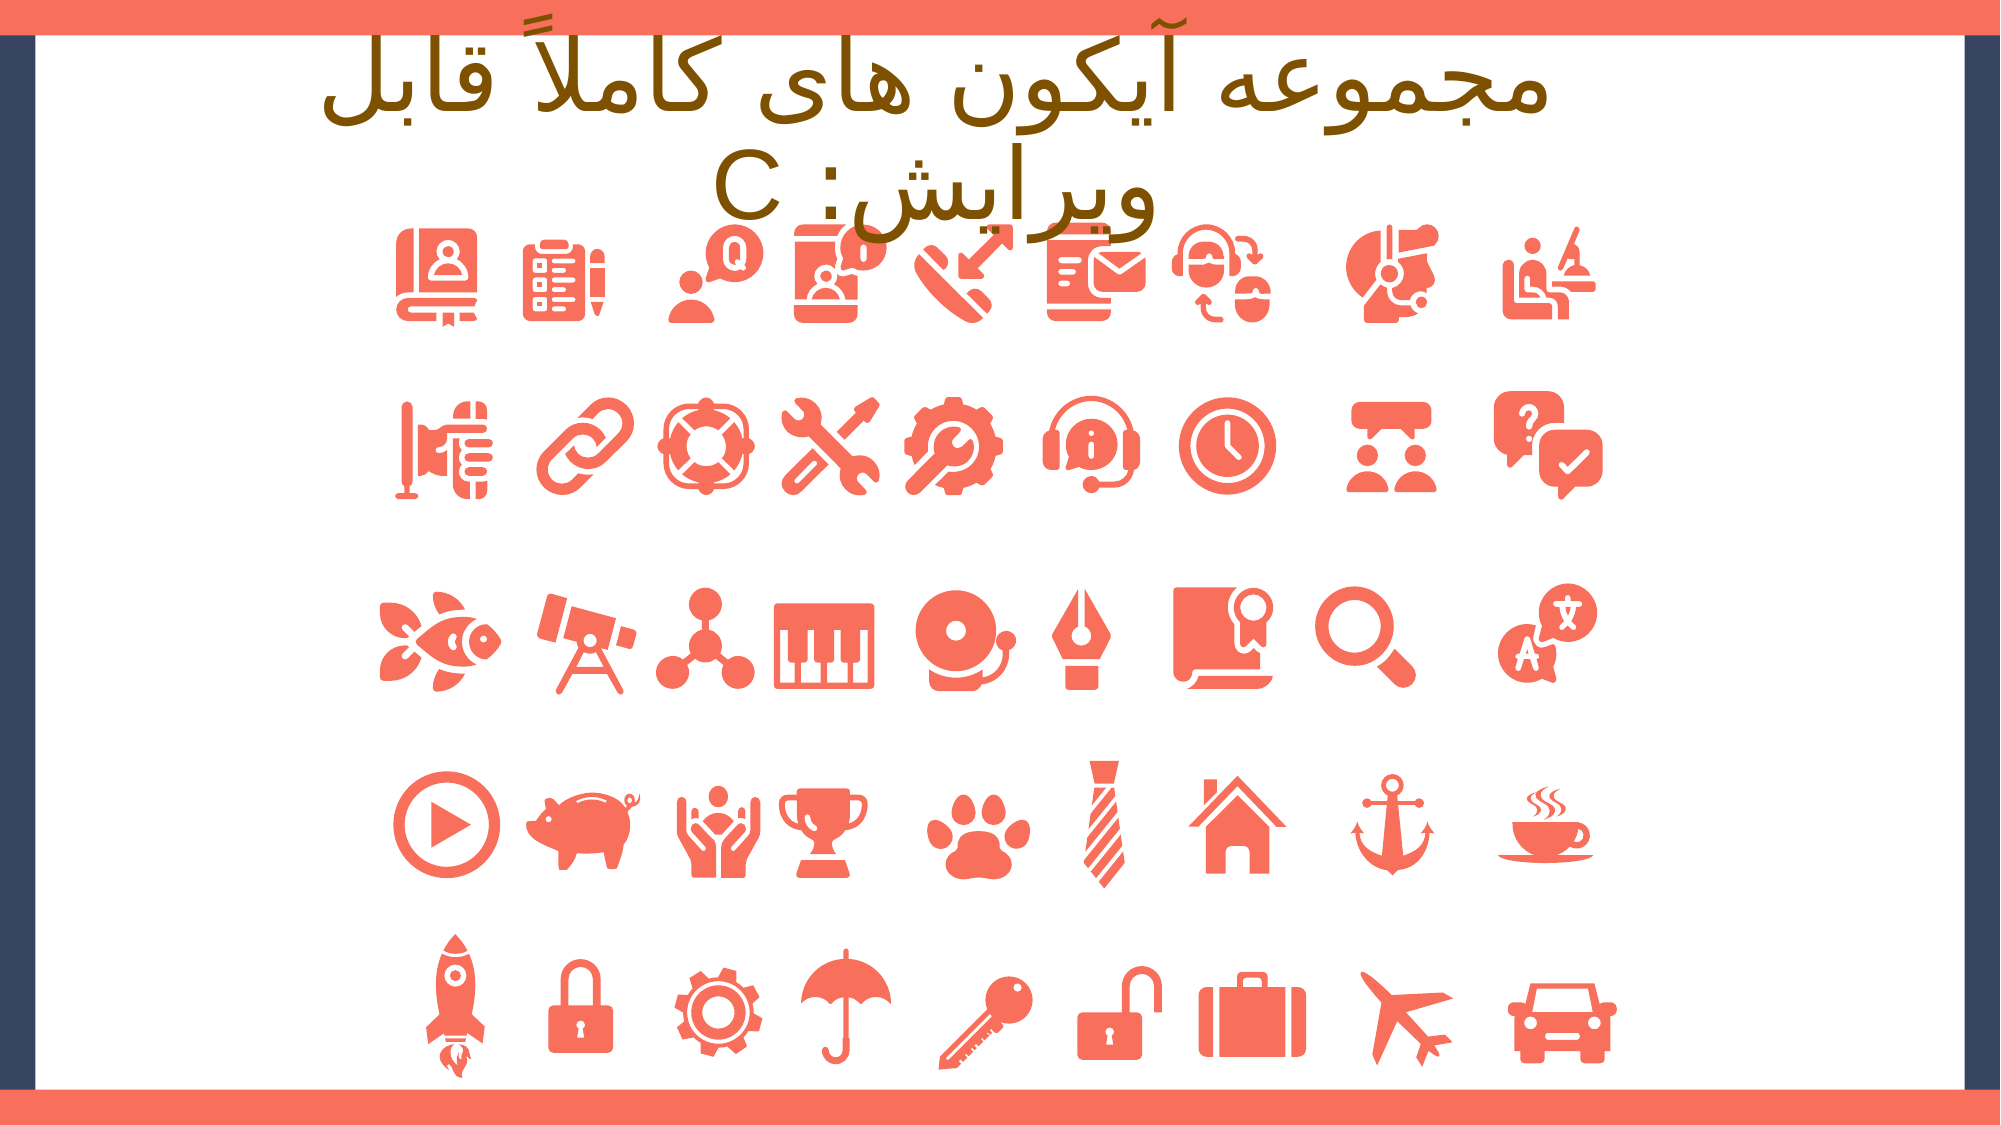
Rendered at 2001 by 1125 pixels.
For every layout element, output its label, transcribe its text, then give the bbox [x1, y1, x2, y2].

text_box [393, 771, 501, 879]
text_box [1346, 224, 1440, 324]
text_box [1077, 966, 1162, 1060]
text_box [1051, 588, 1112, 690]
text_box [667, 224, 764, 323]
text_box [1085, 801, 1118, 852]
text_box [1178, 397, 1277, 495]
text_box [1346, 401, 1437, 493]
text_box [439, 1044, 472, 1078]
text_box [1090, 834, 1123, 879]
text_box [537, 593, 637, 695]
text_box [780, 397, 881, 496]
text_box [793, 224, 887, 323]
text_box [1315, 586, 1418, 688]
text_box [522, 239, 605, 322]
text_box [904, 397, 1003, 496]
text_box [676, 785, 761, 879]
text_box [1497, 583, 1598, 683]
text_box [1083, 817, 1120, 869]
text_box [379, 591, 502, 692]
text_box [773, 603, 875, 689]
text_box [1498, 822, 1594, 864]
text_box [1089, 760, 1119, 784]
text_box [1042, 395, 1141, 494]
text_box [1188, 775, 1287, 827]
text_box [1350, 774, 1435, 876]
text_box [1507, 983, 1617, 1064]
text_box [443, 934, 468, 954]
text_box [1502, 226, 1596, 320]
text_box [1088, 787, 1116, 830]
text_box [1173, 587, 1274, 689]
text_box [1493, 391, 1603, 500]
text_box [913, 224, 1013, 324]
text_box [548, 959, 614, 1053]
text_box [533, 397, 637, 495]
text_box [1219, 971, 1286, 1057]
text_box [1360, 971, 1454, 1067]
text_box [657, 397, 755, 496]
text_box [801, 948, 892, 1065]
text_box [1291, 987, 1307, 1057]
text_box [655, 587, 755, 689]
text_box [674, 967, 763, 1057]
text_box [396, 228, 479, 327]
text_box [924, 794, 1033, 880]
text_box [1205, 795, 1270, 874]
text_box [395, 401, 493, 500]
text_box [1046, 222, 1146, 322]
text_box مجموعه آیکون های کاملاً قابل ویرایش: C [175, 88, 1699, 178]
text_box [1549, 788, 1566, 817]
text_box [915, 590, 1017, 692]
text_box [1098, 851, 1125, 889]
text_box [1198, 987, 1214, 1057]
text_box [1171, 224, 1271, 323]
text_box [526, 792, 641, 870]
text_box [426, 953, 485, 1045]
text_box [1526, 786, 1555, 820]
text_box [938, 976, 1033, 1070]
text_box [778, 788, 868, 878]
